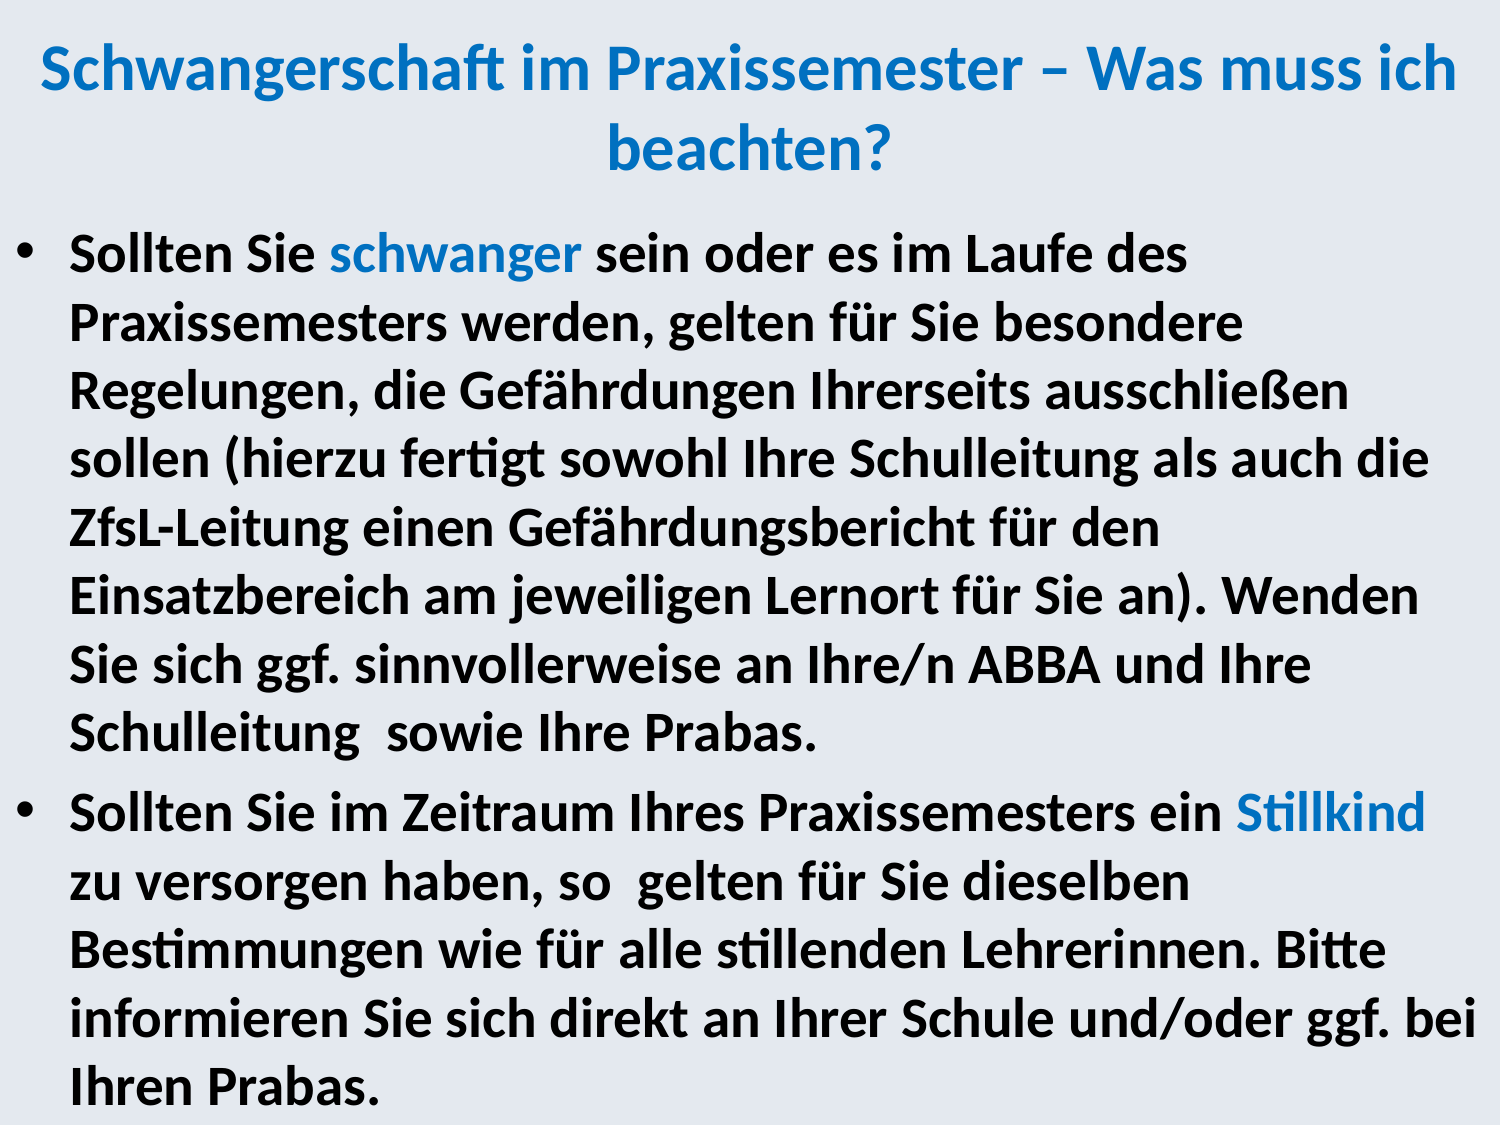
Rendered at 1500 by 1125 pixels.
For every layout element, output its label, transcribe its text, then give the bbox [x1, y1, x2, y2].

title Schwangerschaft im Praxissemester – Was muss ich beachten? [0, 0, 1500, 208]
list Sollten Sie schwanger sein oder es im Laufe des Praxissemesters werden, gelten für Sie besondere Regelungen, die Gefährdungen Ihrerseits ausschließen sollen (hierzu fertigt sowohl Ihre Schulleitung als auch die ZfsL-Leitung einen Gefährdungsbericht für den Einsatzbereich am jeweiligen Lernort für Sie an). Wenden Sie sich ggf. sinnvollerweise an Ihre/n ABBA und Ihre Schulleitung sowie Ihre Prabas. Sollten Sie im Zeitraum Ihres Praxissemesters ein Stillkind zu versorgen haben, so gelten für Sie dieselben Bestimmungen wie für alle stillenden Lehrerinnen. Bitte informieren Sie sich direkt an Ihrer Schule und/oder ggf. bei Ihren Prabas. [0, 208, 1500, 1125]
